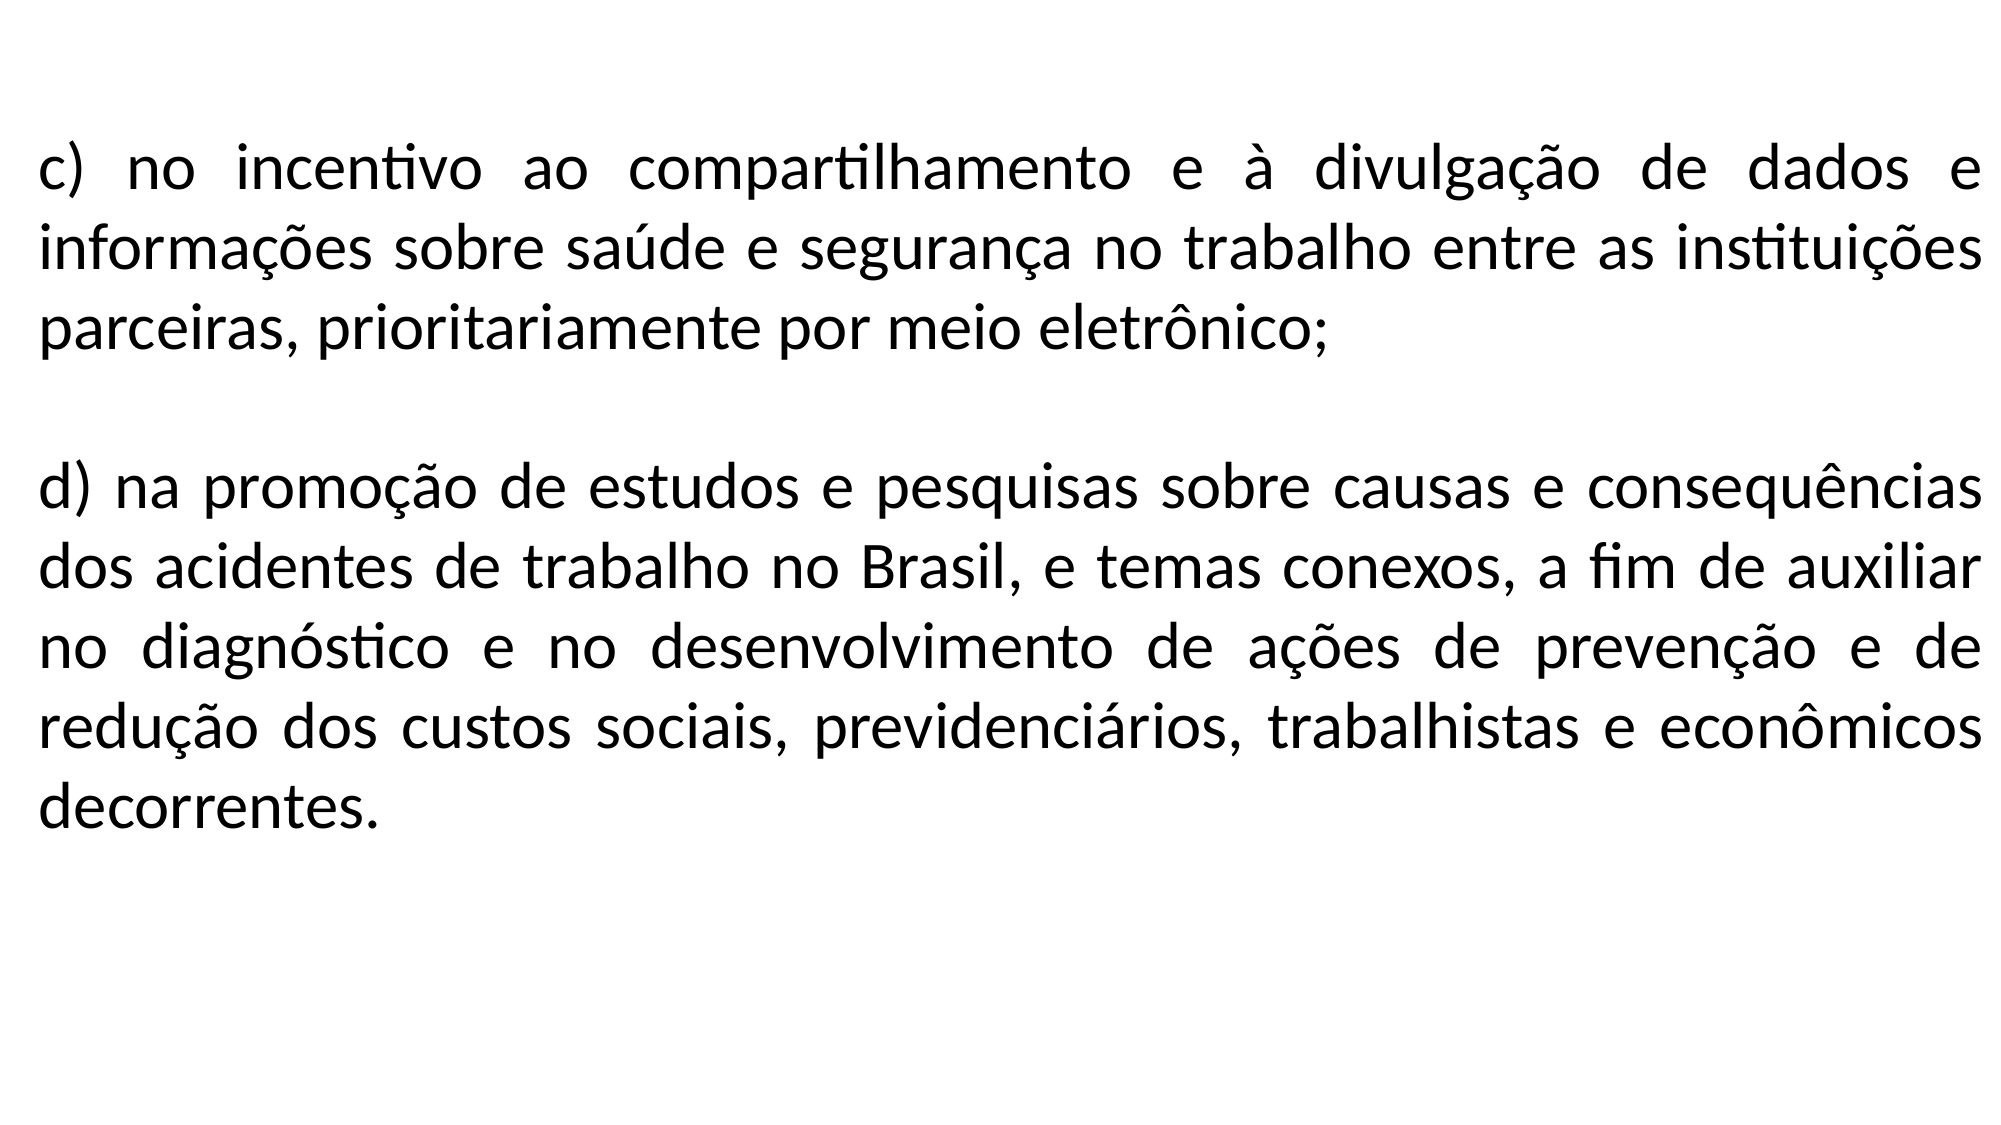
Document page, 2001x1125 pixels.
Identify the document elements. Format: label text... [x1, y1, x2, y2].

text_box c) no incentivo ao compartilhamento e à divulgação de dados e informações sobre saúde e segurança no trabalho entre as instituições parceiras, prioritariamente por meio eletrônico; d) na promoção de estudos e pesquisas sobre causas e consequências dos acidentes de trabalho no Brasil, e temas conexos, a fim de auxiliar no diagnóstico e no desenvolvimento de ações de prevenção e de redução dos custos sociais, previdenciários, trabalhistas e econômicos decorrentes. [24, 115, 2000, 915]
